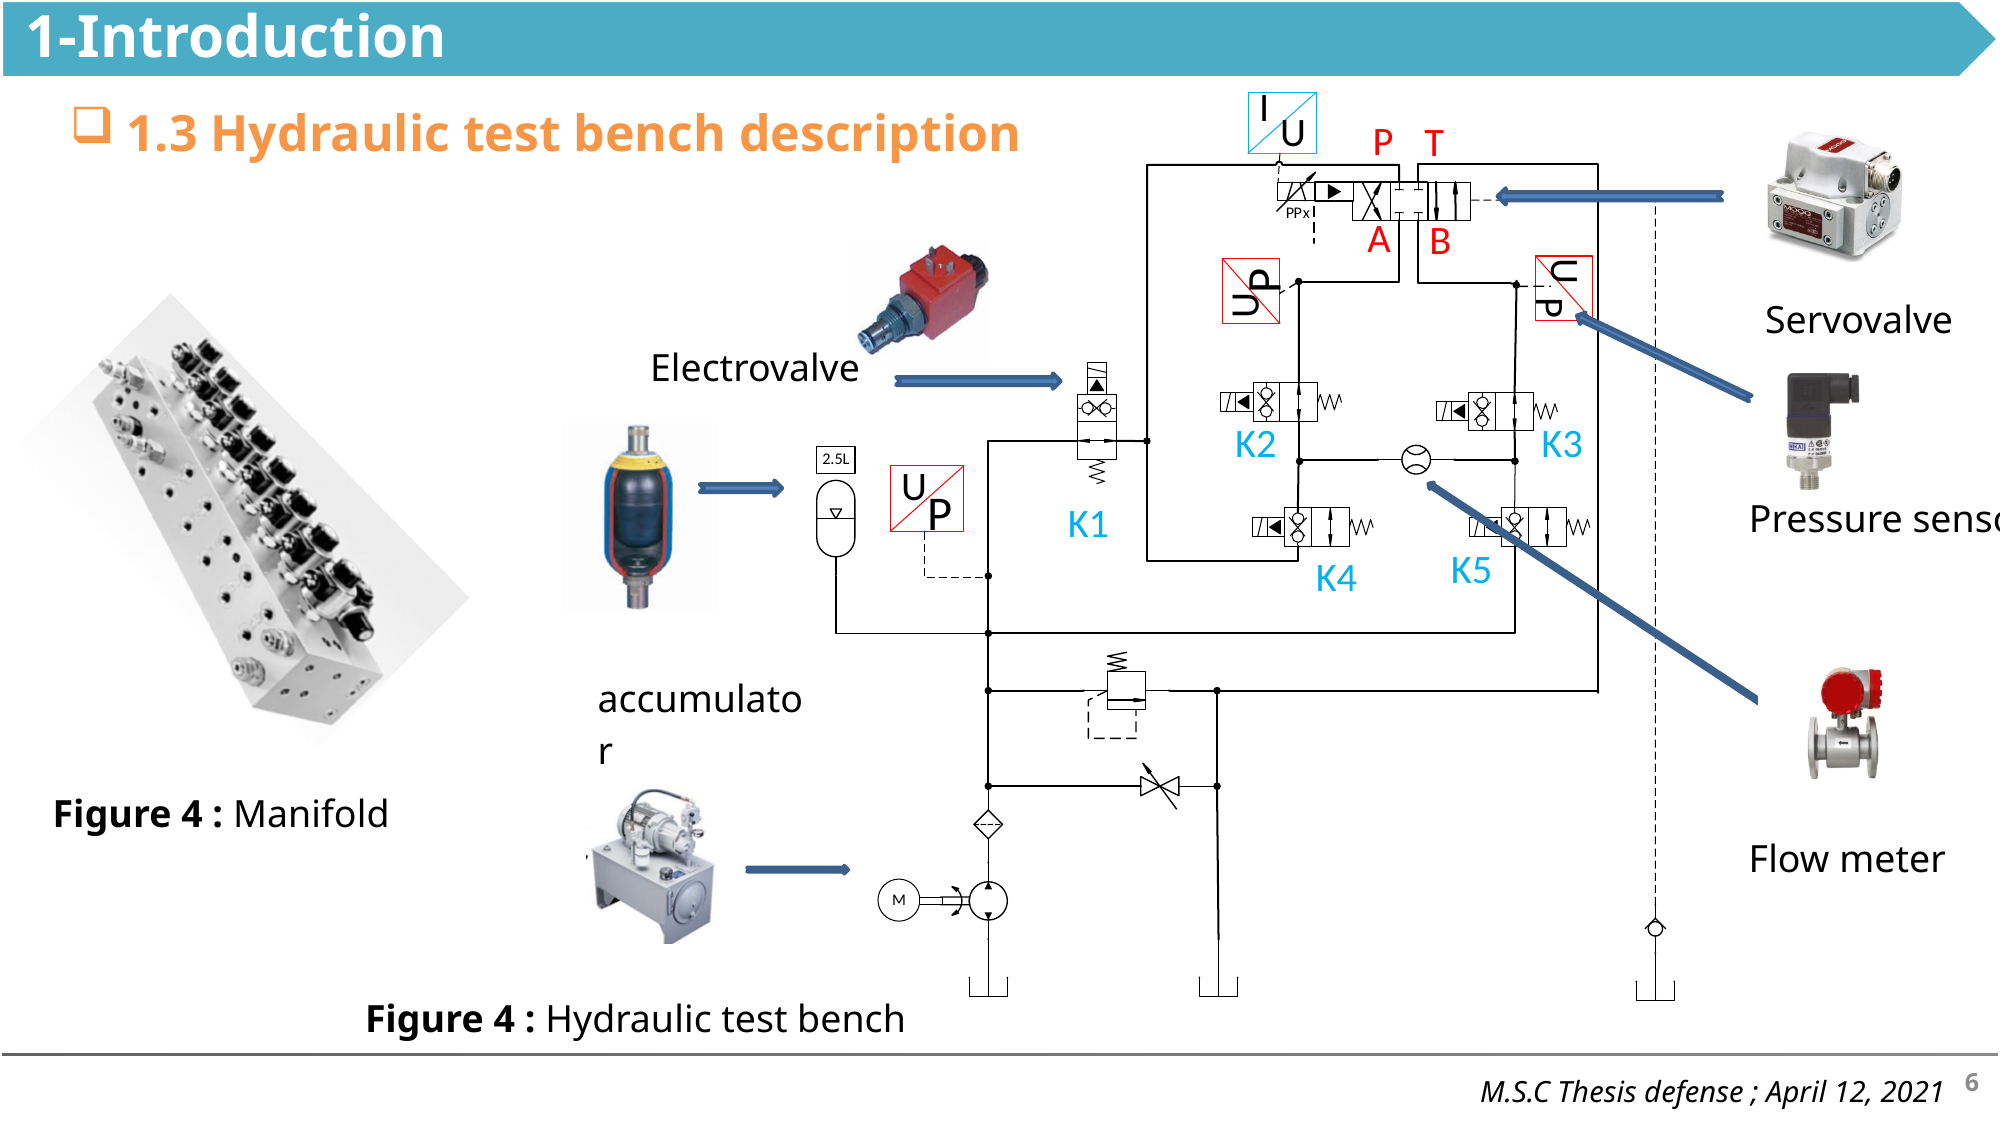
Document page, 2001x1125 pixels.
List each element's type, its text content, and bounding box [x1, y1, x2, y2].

picture [812, 70, 1676, 1001]
text_box Flow meter [1733, 821, 1978, 866]
text_box Figure 4 : Manifold [37, 782, 783, 843]
text_box [745, 865, 807, 874]
text_box [1679, 643, 1752, 702]
text_box M.S.C Thesis defense ; April 12, 2021 [1425, 1066, 2000, 1116]
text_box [0, 0, 2000, 79]
picture [563, 408, 717, 624]
text_box Electrovalve [635, 329, 807, 375]
text_box 1.3 Hydraulic test bench description [55, 93, 807, 289]
text_box [1679, 190, 1724, 203]
picture [1766, 373, 1880, 490]
text_box Servovalve [1750, 282, 1994, 327]
text_box [1679, 358, 1754, 404]
picture [1760, 128, 1906, 262]
picture [585, 787, 717, 944]
picture [1757, 653, 1931, 792]
slide_number 6 [1388, 1061, 1995, 1114]
text_box Pressure sensor [1733, 480, 2000, 610]
picture [2, 294, 469, 764]
text_box [0, 1049, 2000, 1061]
text_box [722, 478, 785, 498]
text_box accumulator [582, 661, 807, 706]
text_box Figure 4 : Hydraulic test bench [350, 987, 1095, 1048]
